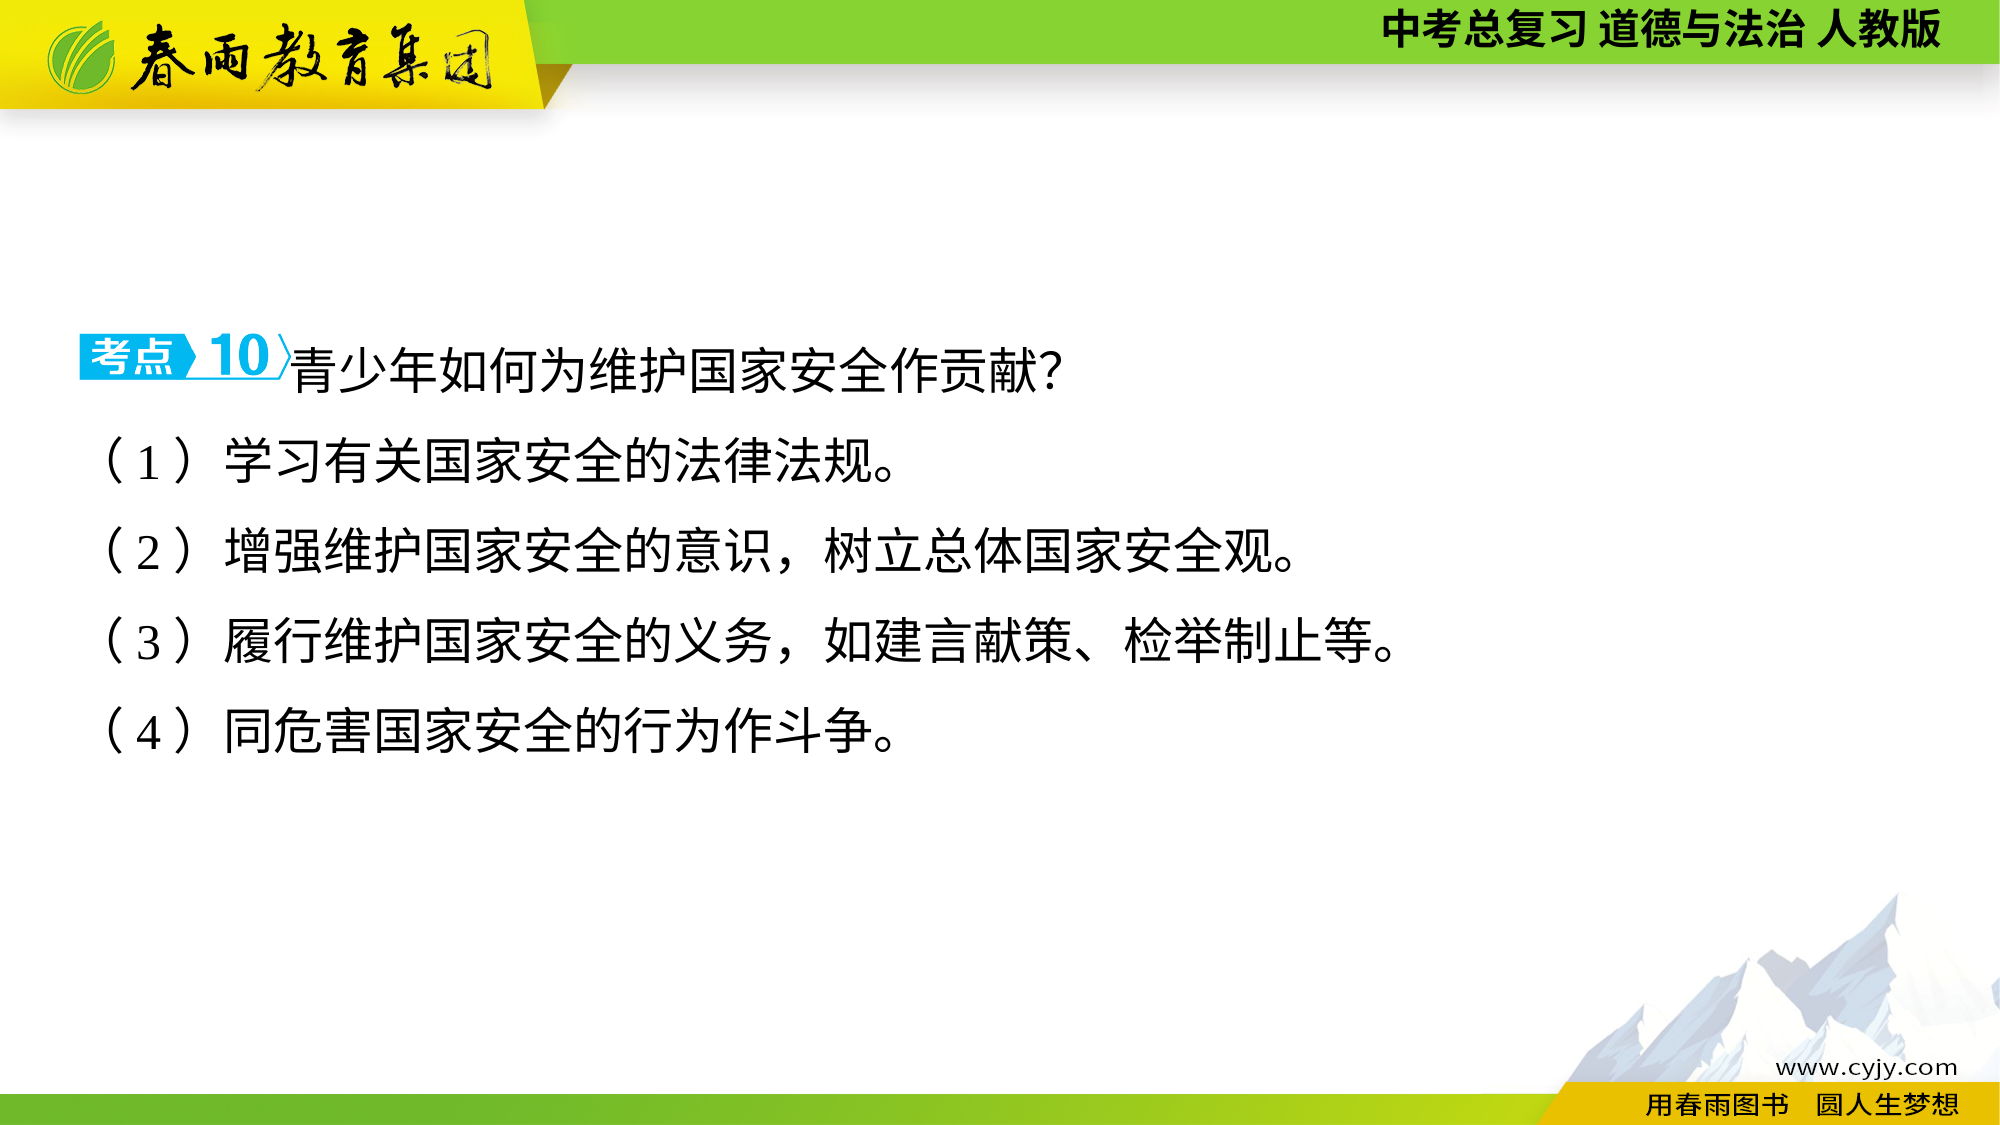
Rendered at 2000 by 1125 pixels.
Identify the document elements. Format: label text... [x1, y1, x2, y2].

picture [0, 0, 2000, 1125]
list 青少年如何为维护国家安全作贡献？ （1）学习有关国家安全的法律法规。 （2）增强维护国家安全的意识，树立总体国家安全观。 （3）履行维护国家安全的义务，如建言献策、检举制止等。 （4）同危害国家安全的行为作斗争。 [59, 301, 1944, 760]
